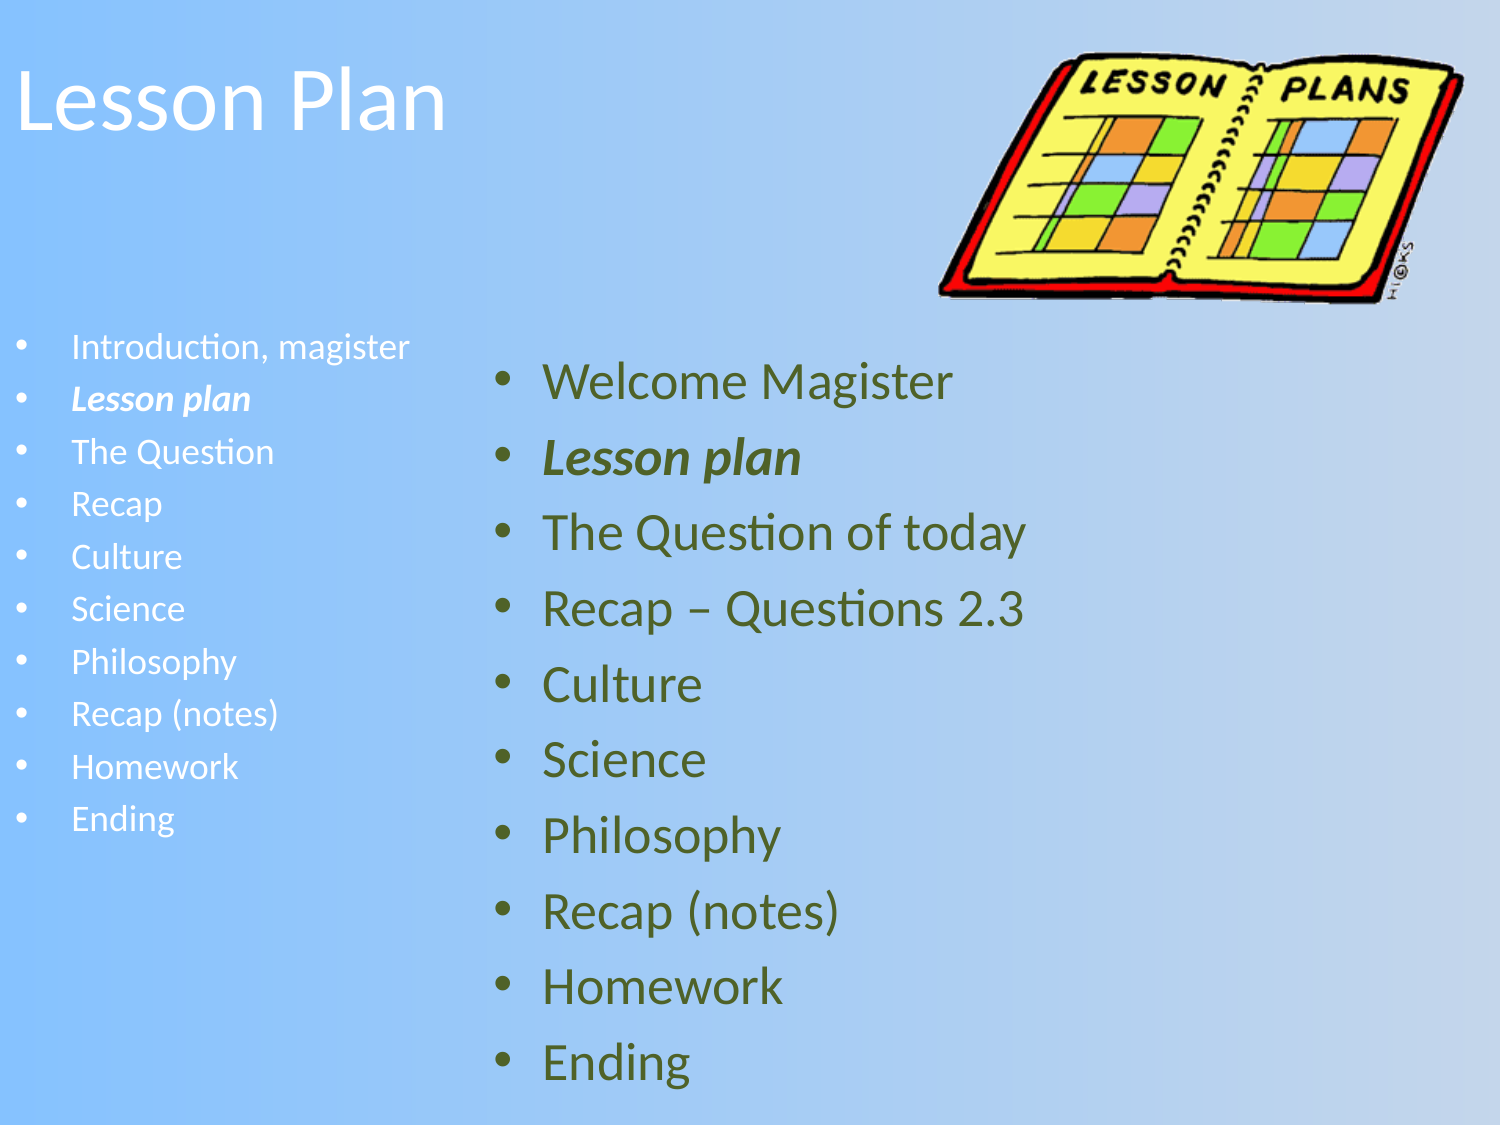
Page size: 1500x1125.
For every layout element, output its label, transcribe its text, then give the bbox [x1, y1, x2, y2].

text_box Introduction, magister Lesson plan The Question Recap Culture Science Philosophy Recap (notes) Homework Ending [0, 314, 473, 1057]
title Lesson Plan [0, 0, 1350, 188]
picture [938, 30, 1468, 318]
text_box Welcome Magister Lesson plan The Question of today Recap – Questions 2.3 Culture Science Philosophy Recap (notes) Homework Ending [478, 338, 1500, 1106]
